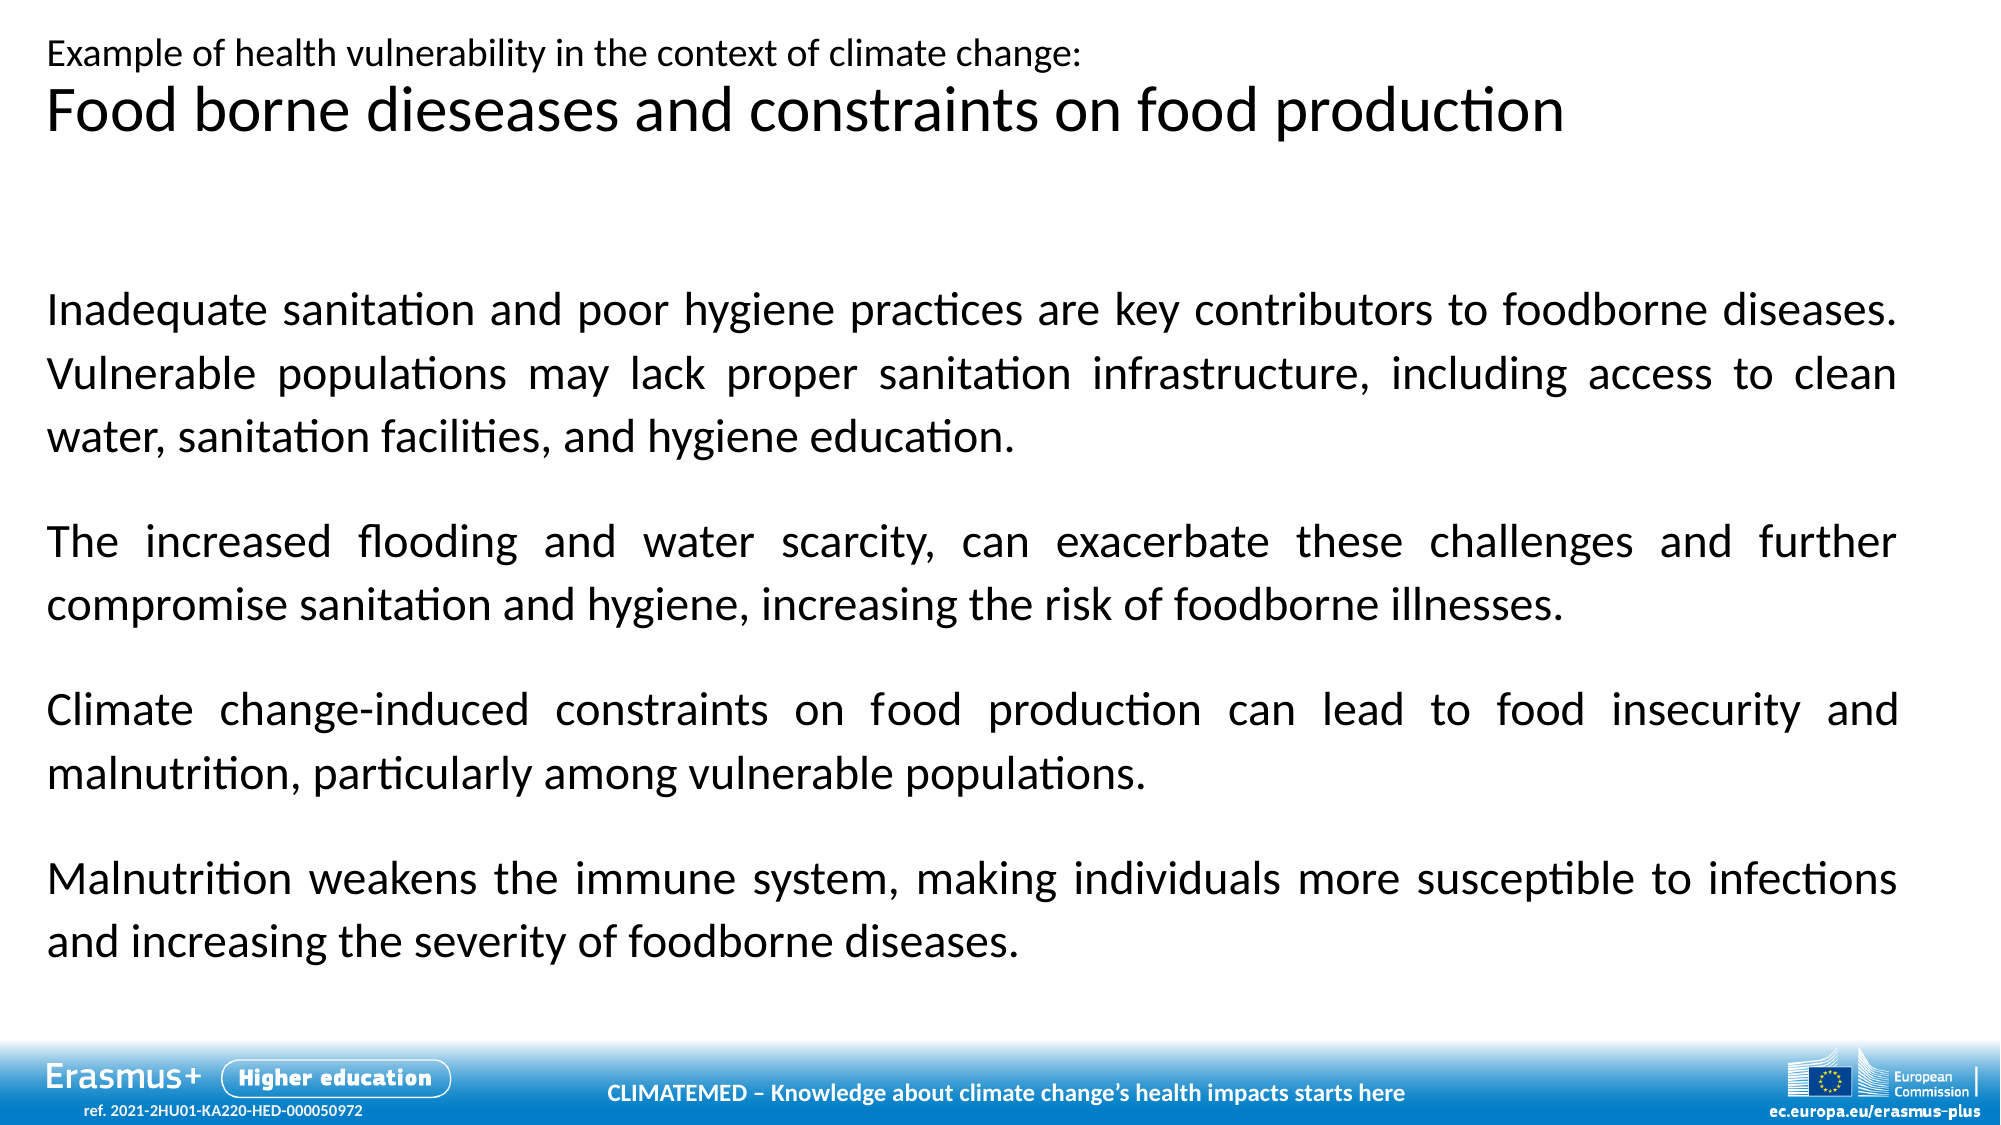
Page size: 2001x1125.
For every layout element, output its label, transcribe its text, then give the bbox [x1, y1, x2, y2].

picture [0, 899, 2000, 1125]
title Example of health vulnerability in the context of climate change: Food borne dieseases and constraints on food production [31, 25, 1984, 154]
list Inadequate sanitation and poor hygiene practices are key contributors to foodborne diseases. Vulnerable populations may lack proper sanitation infrastructure, including access to clean water, sanitation facilities, and hygiene education. The increased flooding and water scarcity, can exacerbate these challenges and further compromise sanitation and hygiene, increasing the risk of foodborne illnesses. Climate change-induced constraints on food production can lead to food insecurity and malnutrition, particularly among vulnerable populations. Malnutrition weakens the immune system, making individuals more susceptible to infections and increasing the severity of foodborne diseases. [31, 264, 1916, 1035]
